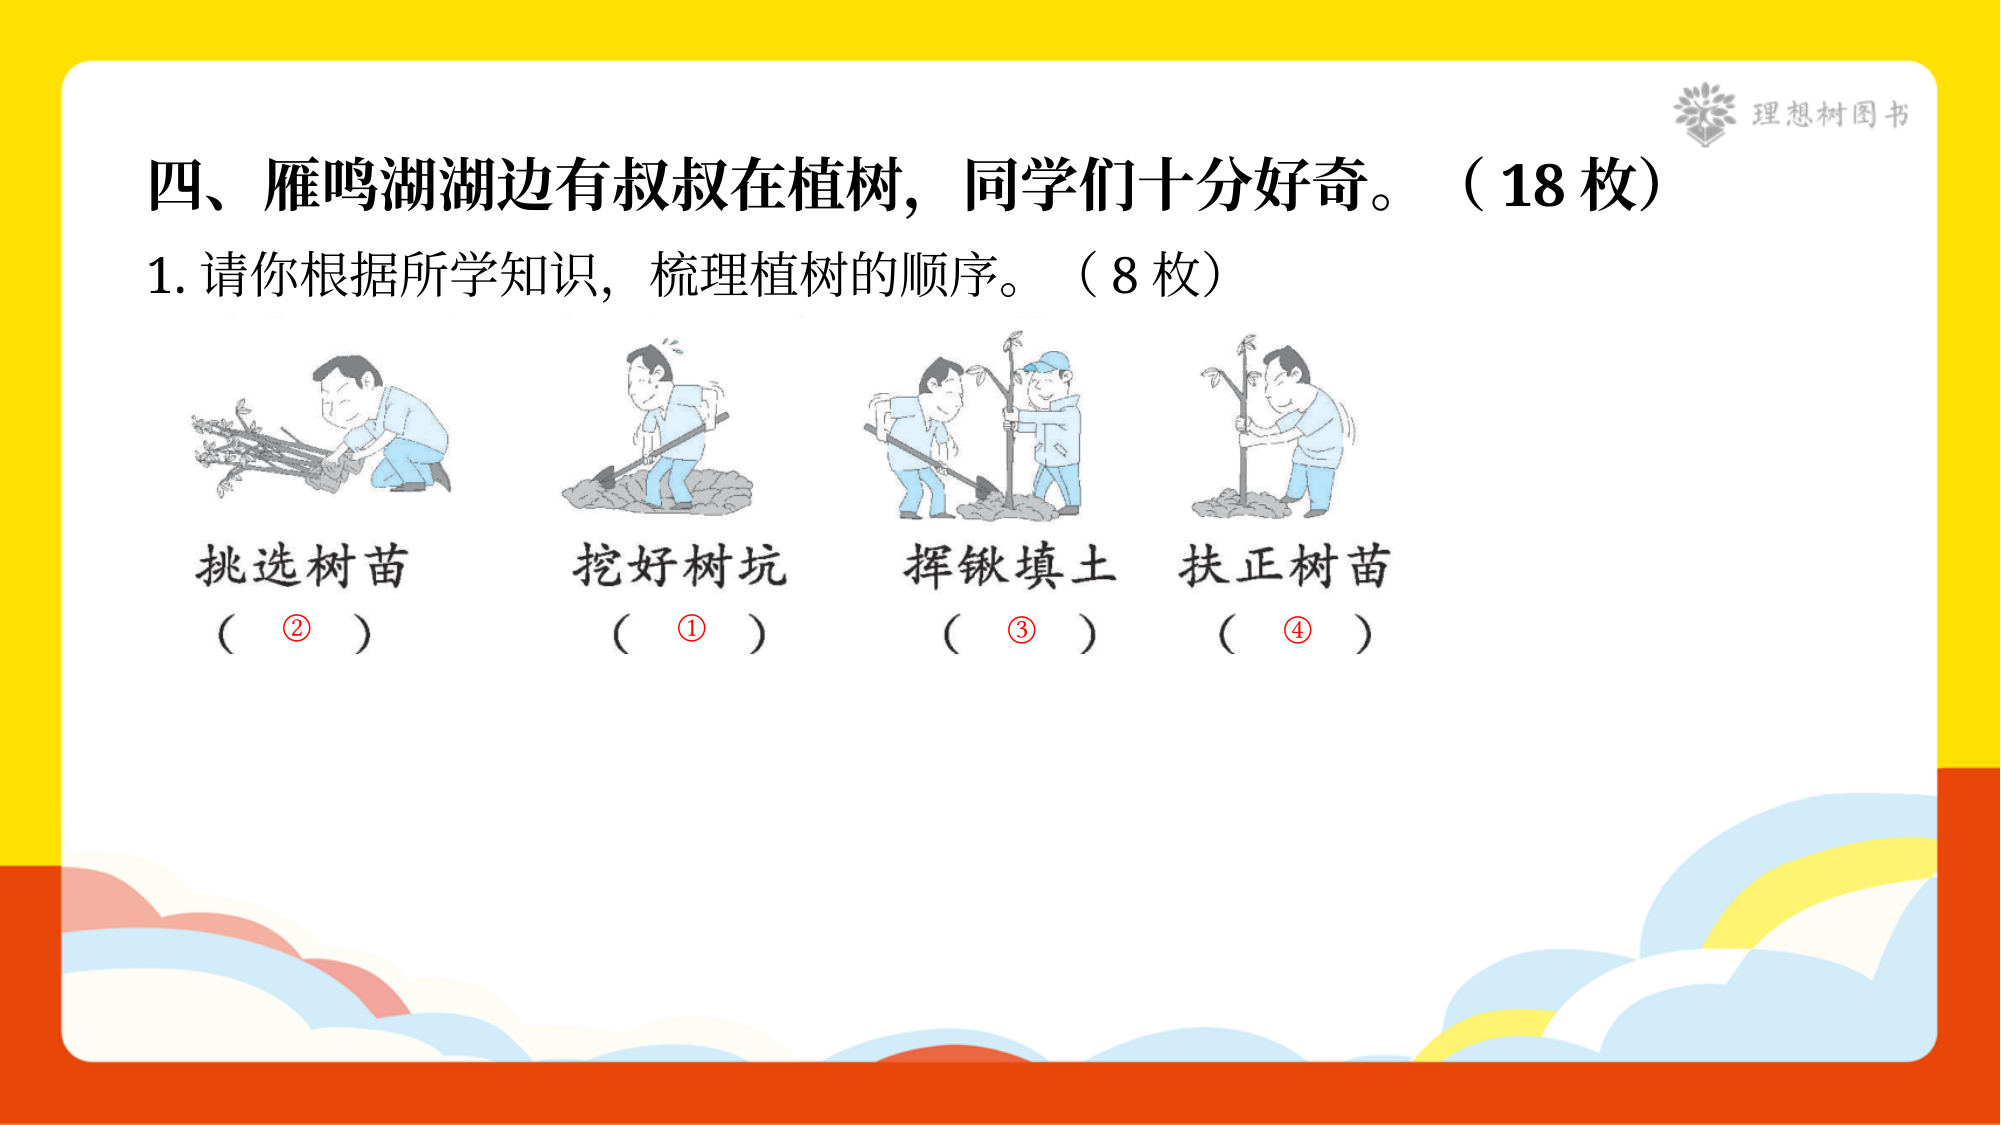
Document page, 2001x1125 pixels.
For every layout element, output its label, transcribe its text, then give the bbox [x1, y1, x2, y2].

picture [0, 0, 2000, 1125]
text_box 1.请你根据所学知识，梳理植树的顺序。（8枚） [146, 216, 1851, 294]
text_box 四、雁鸣湖湖边有叔叔在植树，同学们十分好奇。（18枚） [146, 146, 1851, 216]
